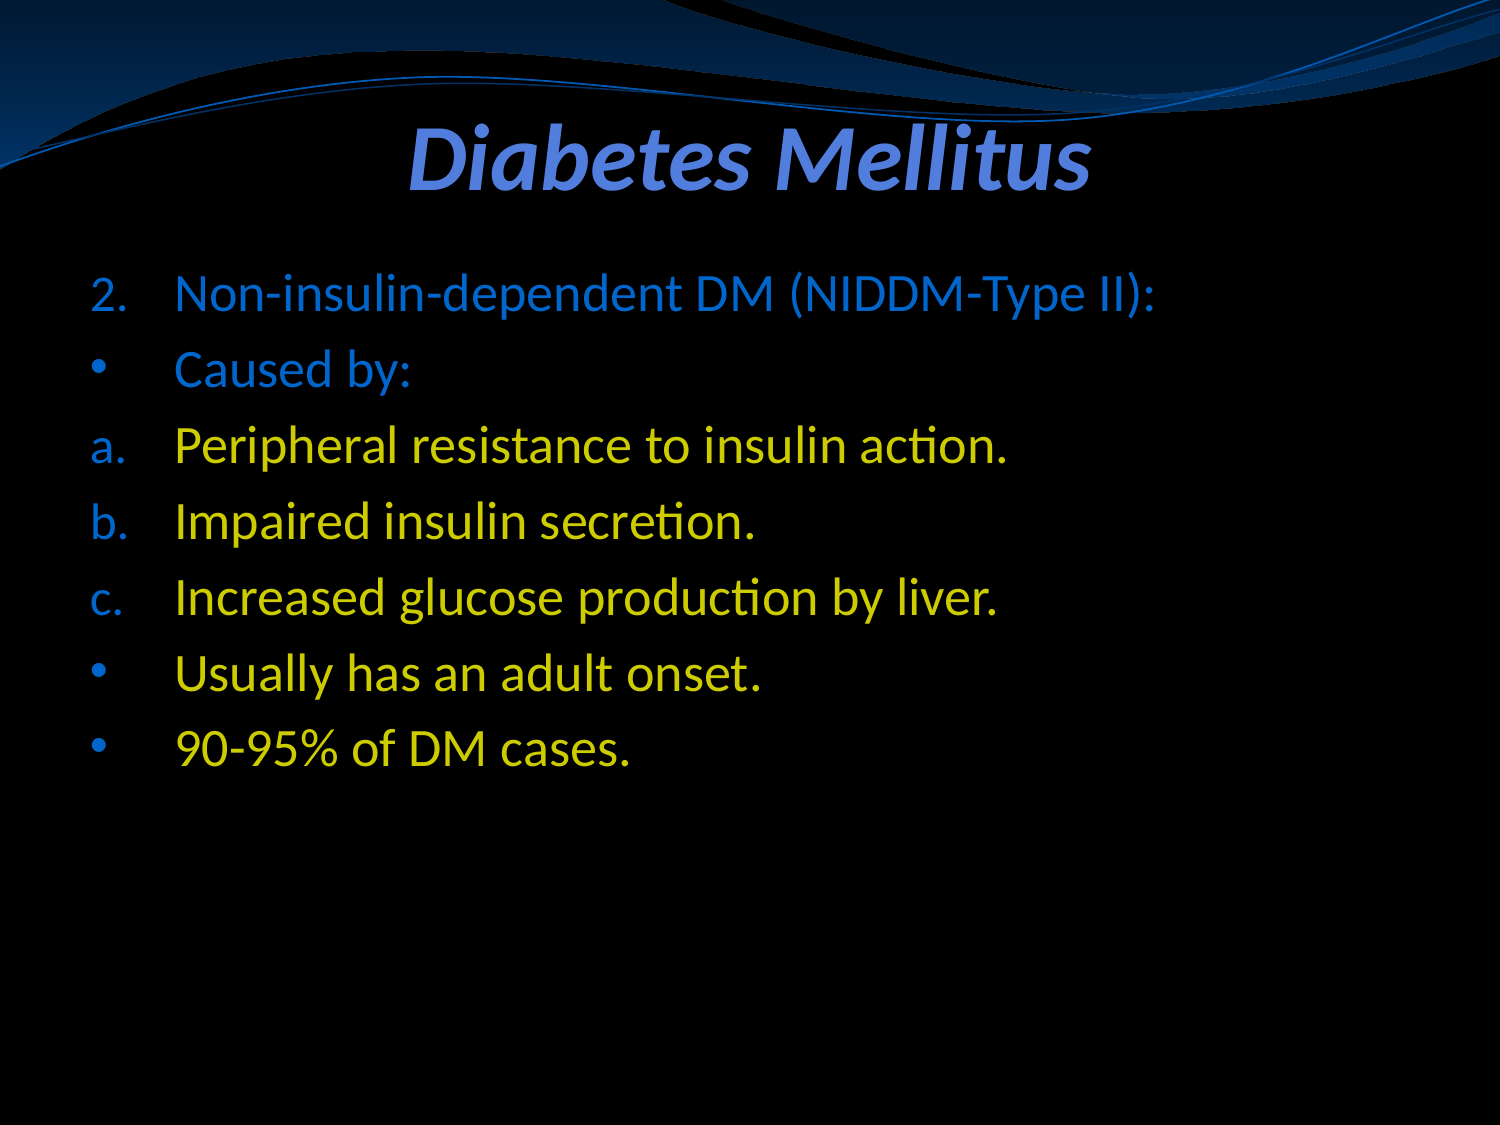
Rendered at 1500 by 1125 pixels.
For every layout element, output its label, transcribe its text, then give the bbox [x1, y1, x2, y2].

title Diabetes Mellitus [75, 87, 1425, 210]
list Non-insulin-dependent DM (NIDDM-Type II): Caused by: Peripheral resistance to insulin action. Impaired insulin secretion. Increased glucose production by liver. Usually has an adult onset. 90-95% of DM cases. [75, 249, 1425, 1038]
